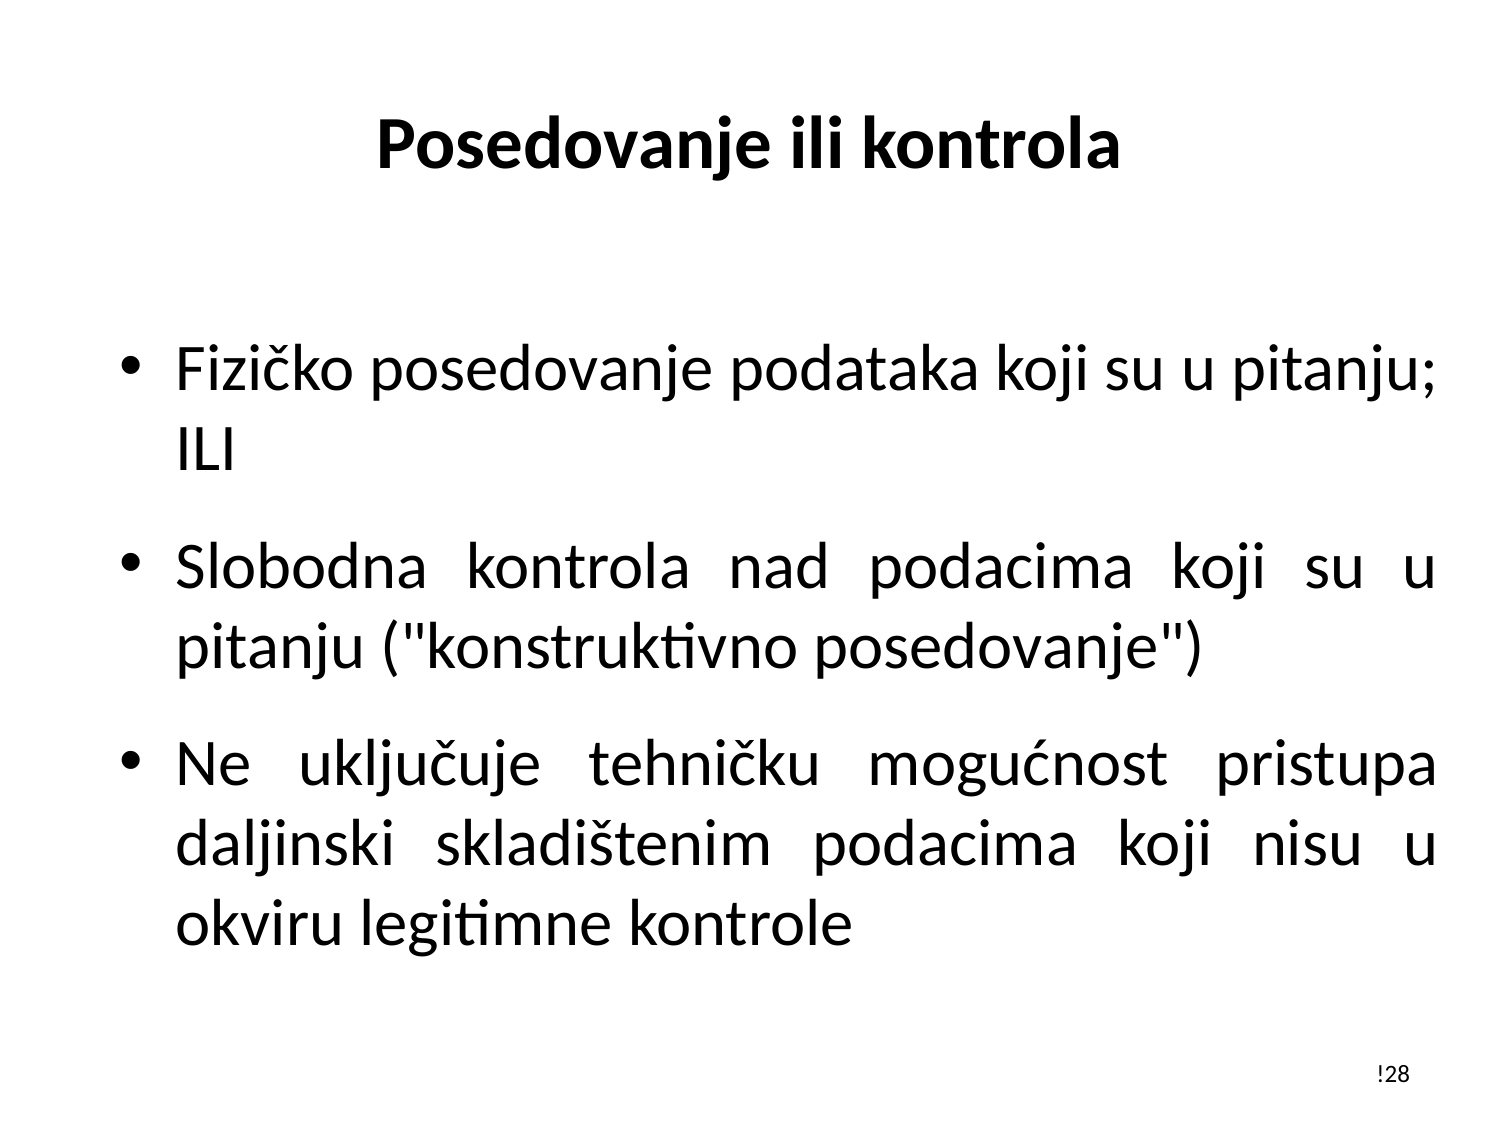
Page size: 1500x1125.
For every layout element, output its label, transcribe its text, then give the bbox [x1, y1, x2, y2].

title Posedovanje ili kontrola [74, 44, 1426, 233]
slide_number !28 [1074, 1042, 1425, 1103]
list Fizičko posedovanje podataka koji su u pitanju; ILI Slobodna kontrola nad podacima koji su u pitanju ("konstruktivno posedovanje") Ne uključuje tehničku mogućnost pristupa daljinski skladištenim podacima koji nisu u okviru legitimne kontrole [103, 316, 1455, 972]
